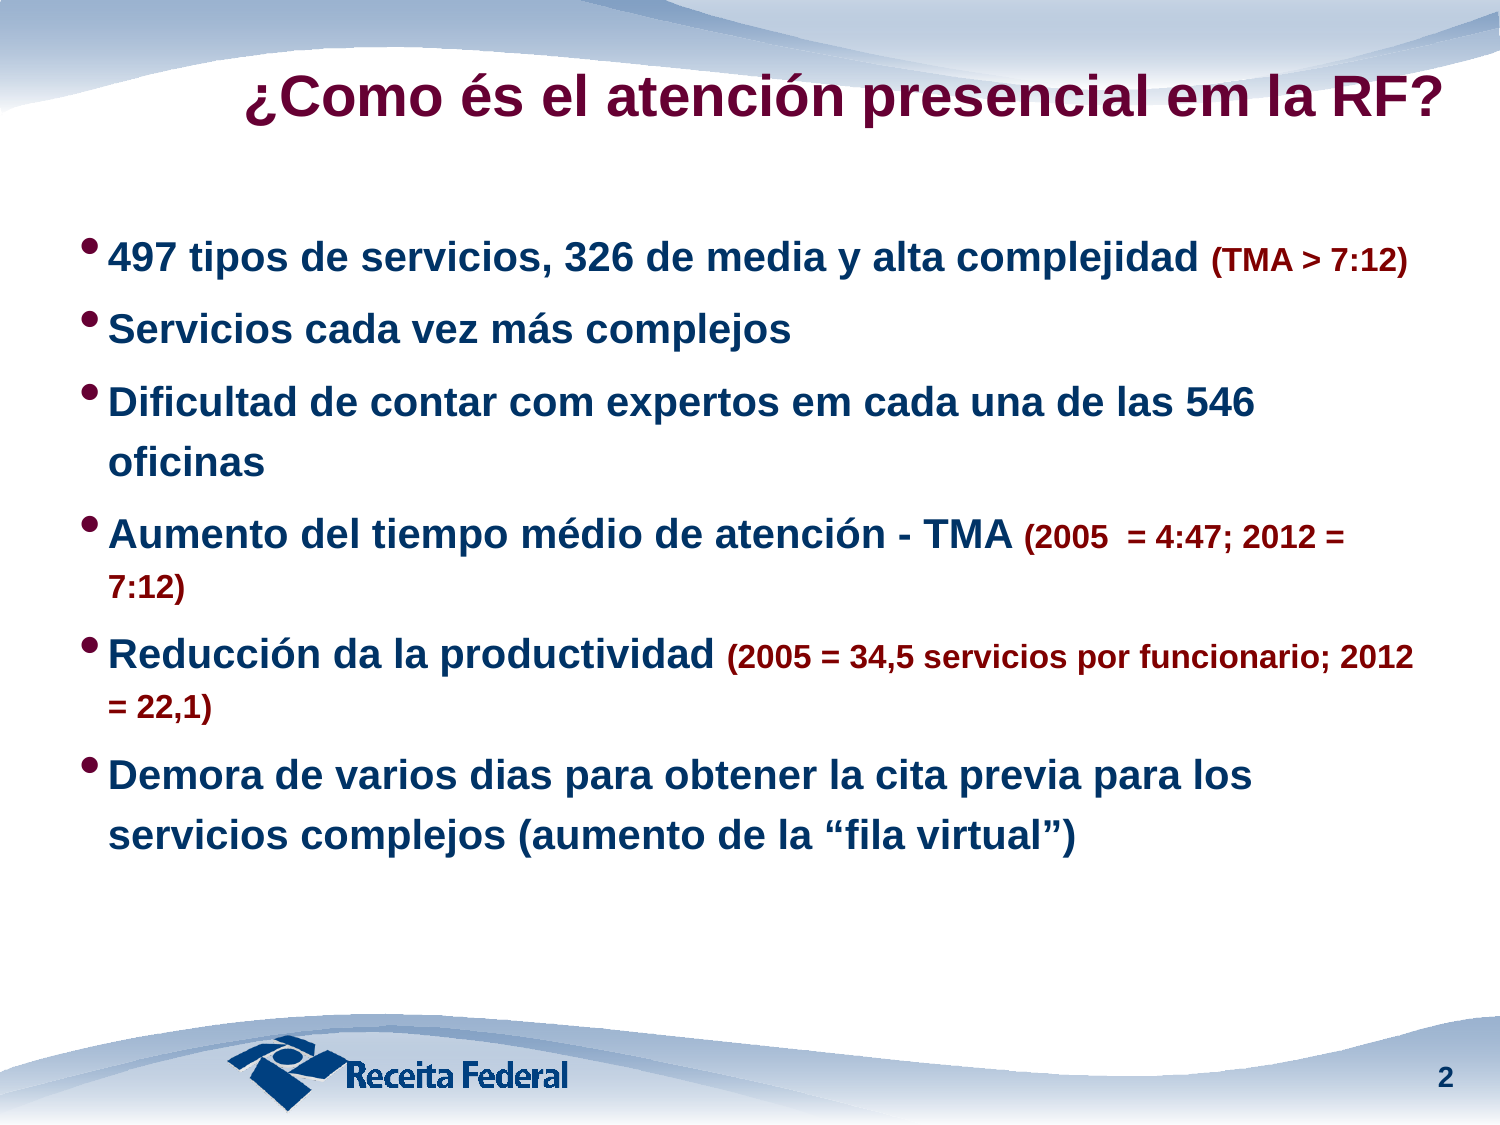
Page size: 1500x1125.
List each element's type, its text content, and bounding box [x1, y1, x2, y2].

picture [225, 1033, 576, 1117]
list 497 tipos de servicios, 326 de media y alta complejidad (TMA > 7:12) Servicios cada vez más complejos Dificultad de contar com expertos em cada una de las 546 oficinas Aumento del tiempo médio de atención - TMA (2005 = 4:47; 2012 = 7:12) Reducción da la productividad (2005 = 34,5 servicios por funcionario; 2012 = 22,1) Demora de varios dias para obtener la cita previa para los servicios complejos (aumento de la “fila virtual”) [70, 210, 1430, 962]
text_box 2 [1074, 1049, 1463, 1125]
title ¿Como és el atención presencial em la RF? [17, 42, 1472, 144]
